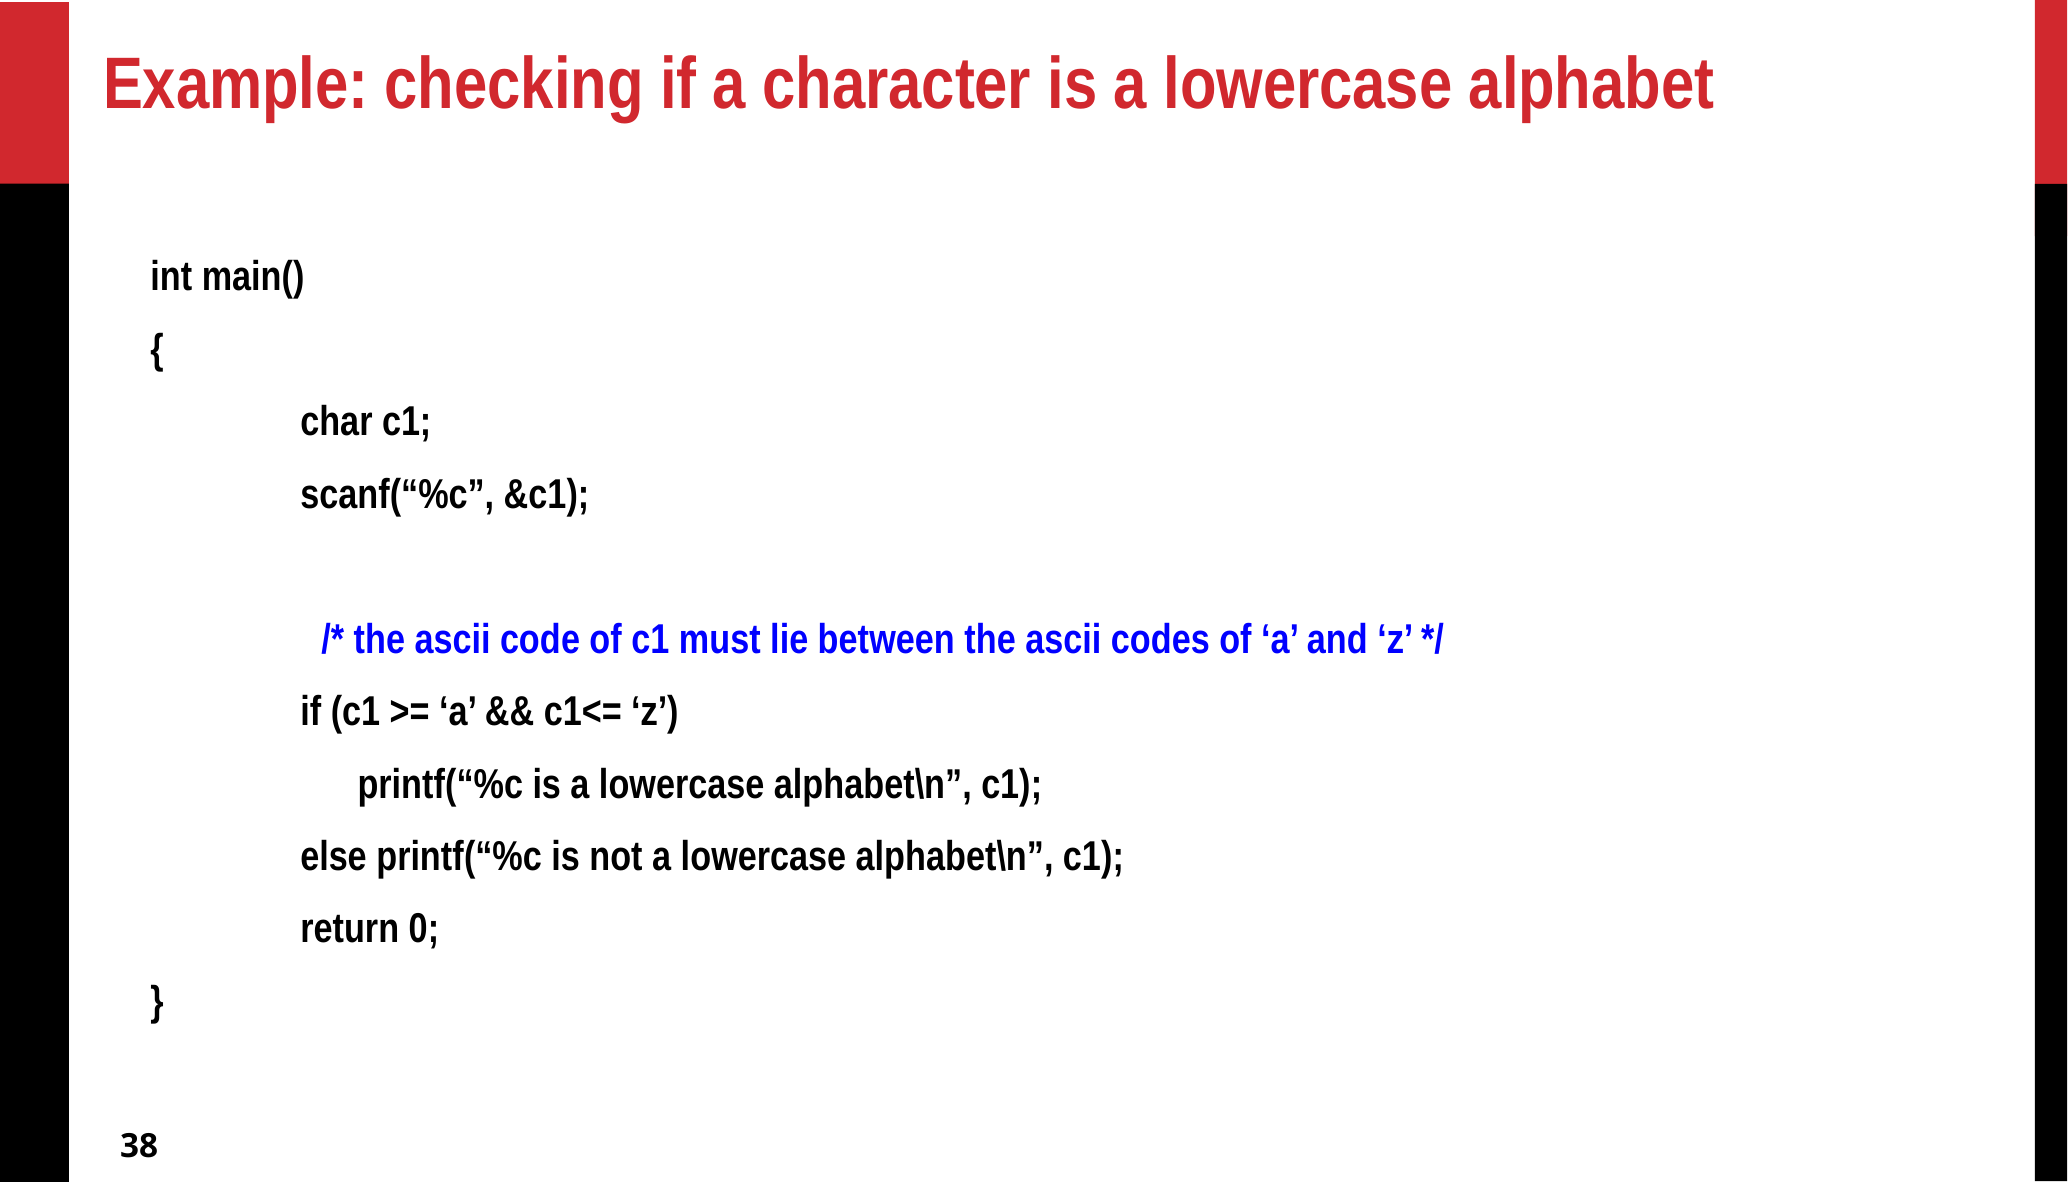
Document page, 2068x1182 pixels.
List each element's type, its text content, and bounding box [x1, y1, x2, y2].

list int main() { char c1; scanf(“%c”, &c1); /* the ascii code of c1 must lie between the ascii codes of ‘a’ and ‘z’ */ if (c1 >= ‘a’ && c1<= ‘z’) printf(“%c is a lowercase alphabet\n”, c1); else printf(“%c is not a lowercase alphabet\n”, c1); return 0; } [133, 240, 1552, 1055]
slide_number ‹#› [103, 1115, 1361, 1168]
title Example: checking if a character is a lowercase alphabet [86, 26, 2016, 132]
